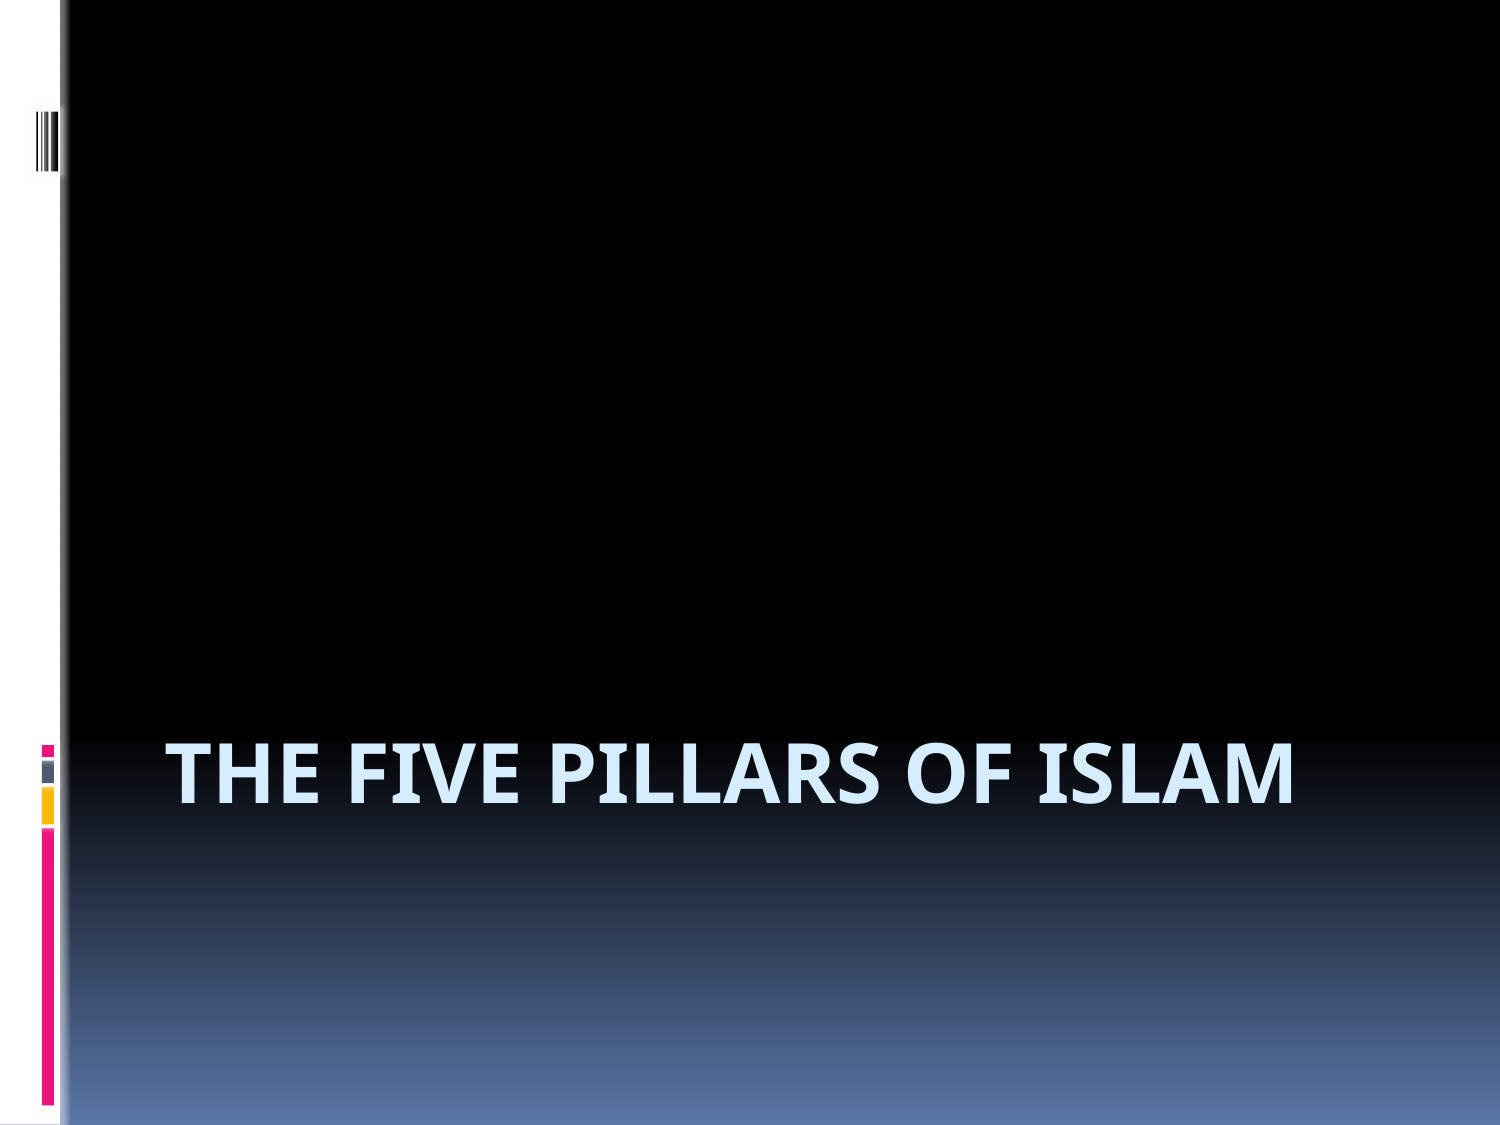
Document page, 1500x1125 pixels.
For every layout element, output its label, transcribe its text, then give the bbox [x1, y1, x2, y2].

title The Five Pillars of Islam [150, 712, 1425, 1037]
